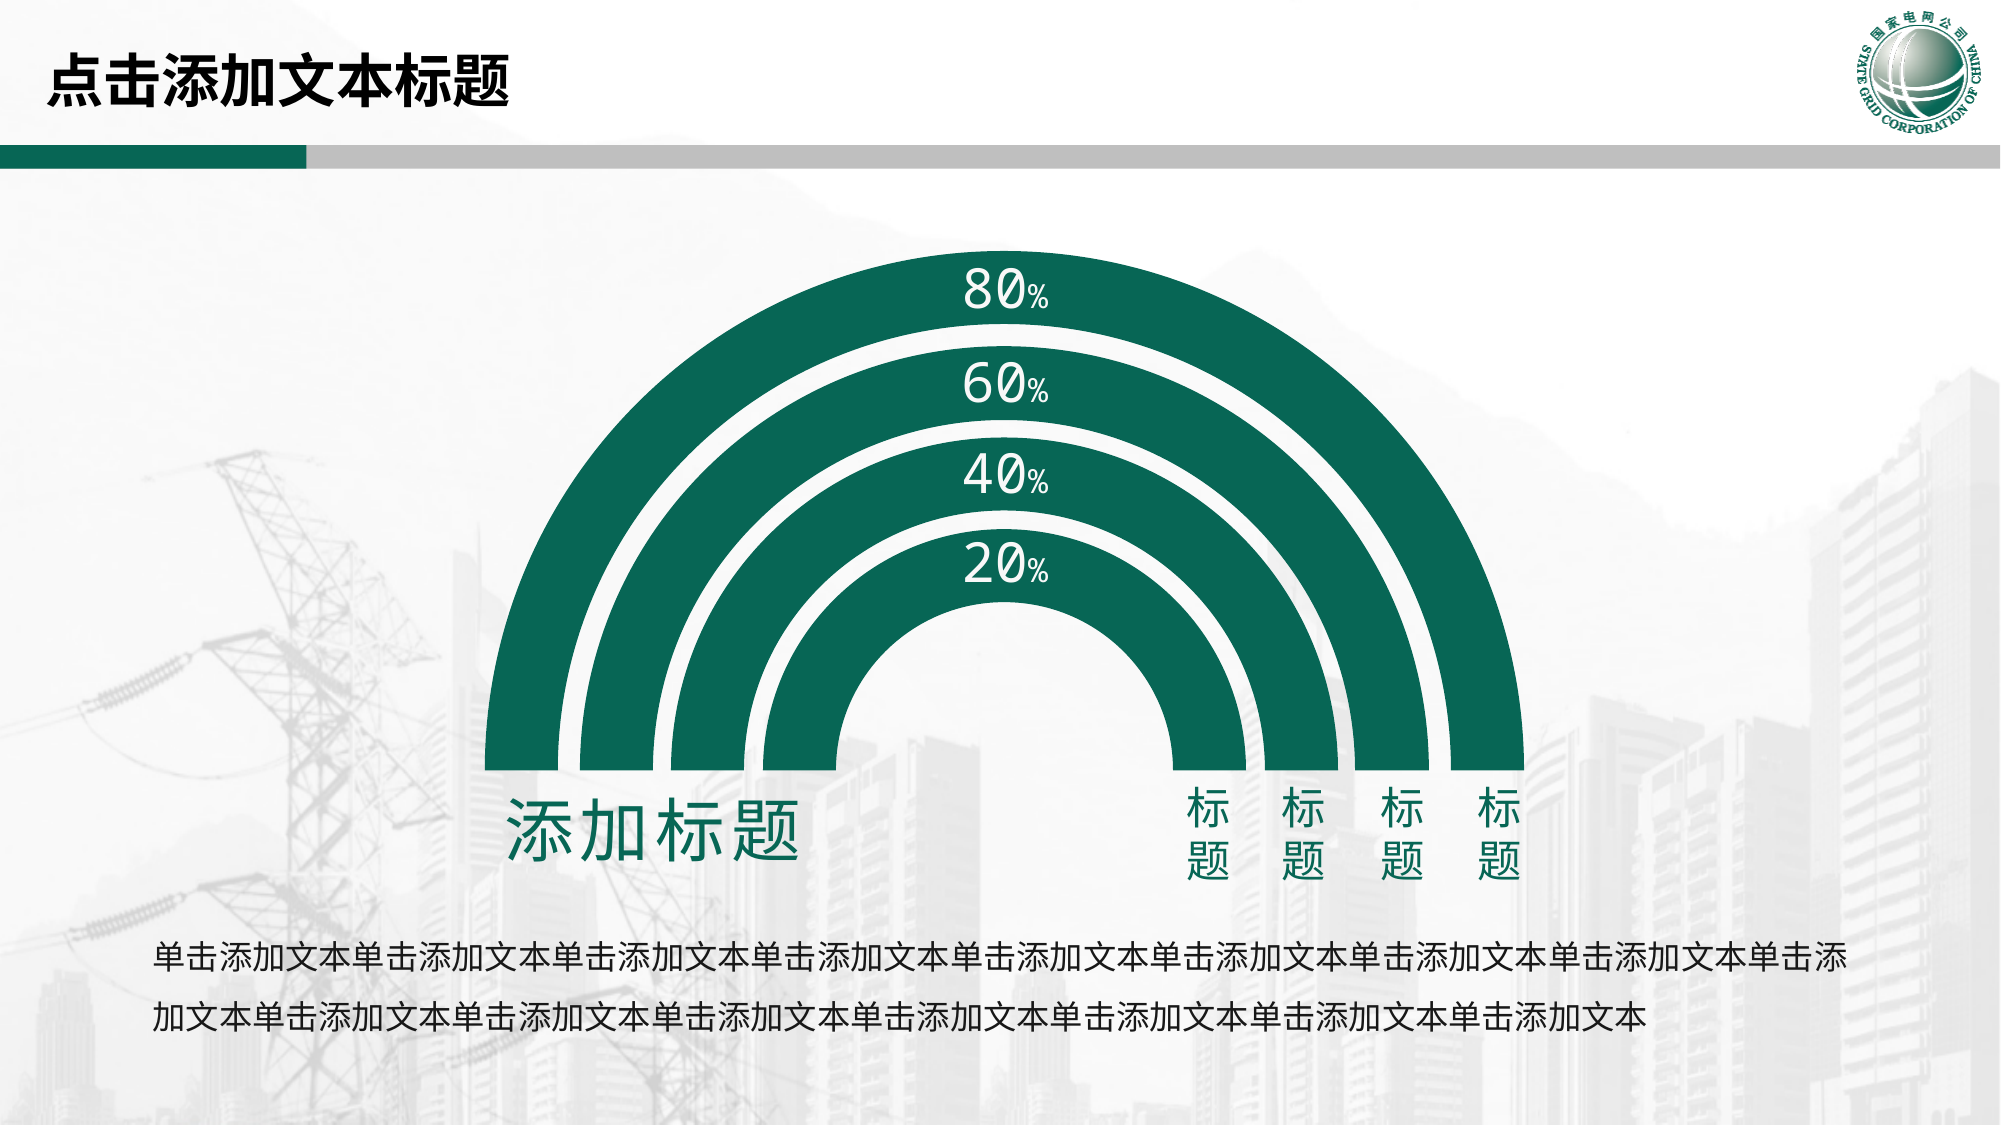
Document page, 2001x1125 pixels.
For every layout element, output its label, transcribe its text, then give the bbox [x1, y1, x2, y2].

text_box 单击添加文本单击添加文本单击添加文本单击添加文本单击添加文本单击添加文本单击添加文本单击添加文本单击添加文本单击添加文本单击添加文本单击添加文本单击添加文本单击添加文本单击添加文本单击添加文本 [137, 908, 1871, 1104]
picture [0, 169, 2001, 1125]
picture [0, 0, 2001, 145]
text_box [484, 245, 1525, 974]
text_box 点击添加文本标题 [0, 37, 692, 122]
